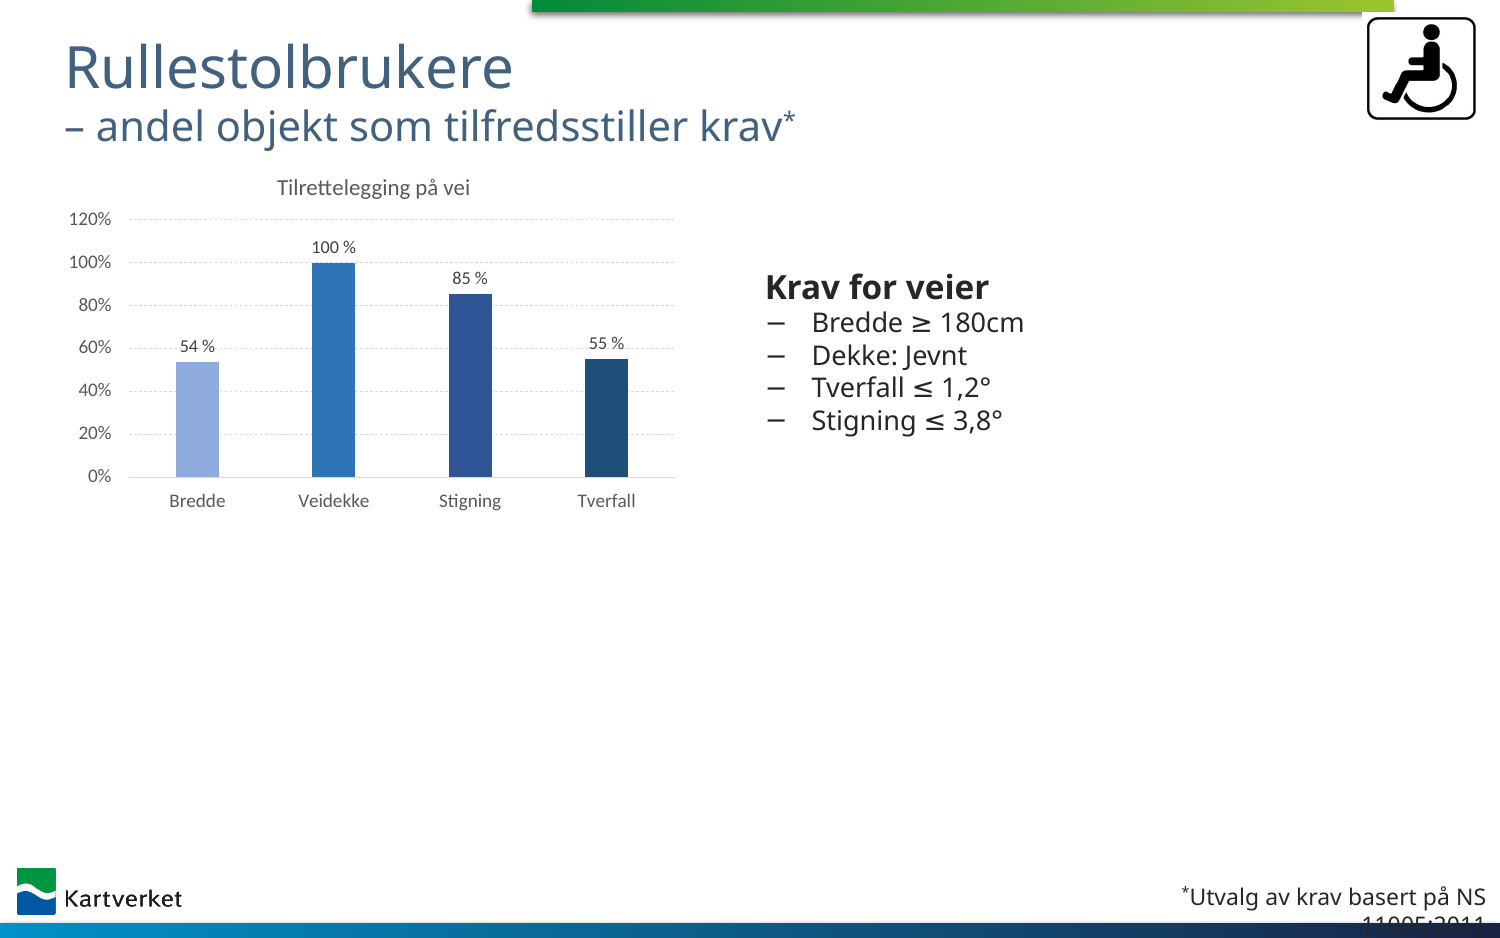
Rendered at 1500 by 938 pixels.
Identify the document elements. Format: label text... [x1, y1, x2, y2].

picture [1362, 12, 1481, 126]
text_box Rullestolbrukere – andel objekt som tilfredsstiller krav* [49, 25, 1431, 158]
picture [62, 166, 686, 519]
text_box Krav for veier Bredde ≥ 180cm Dekke: Jevnt Tverfall ≤ 1,2° Stigning ≤ 3,8° [750, 258, 1234, 444]
text_box *Utvalg av krav basert på NS 11005:2011 [1068, 873, 1500, 938]
